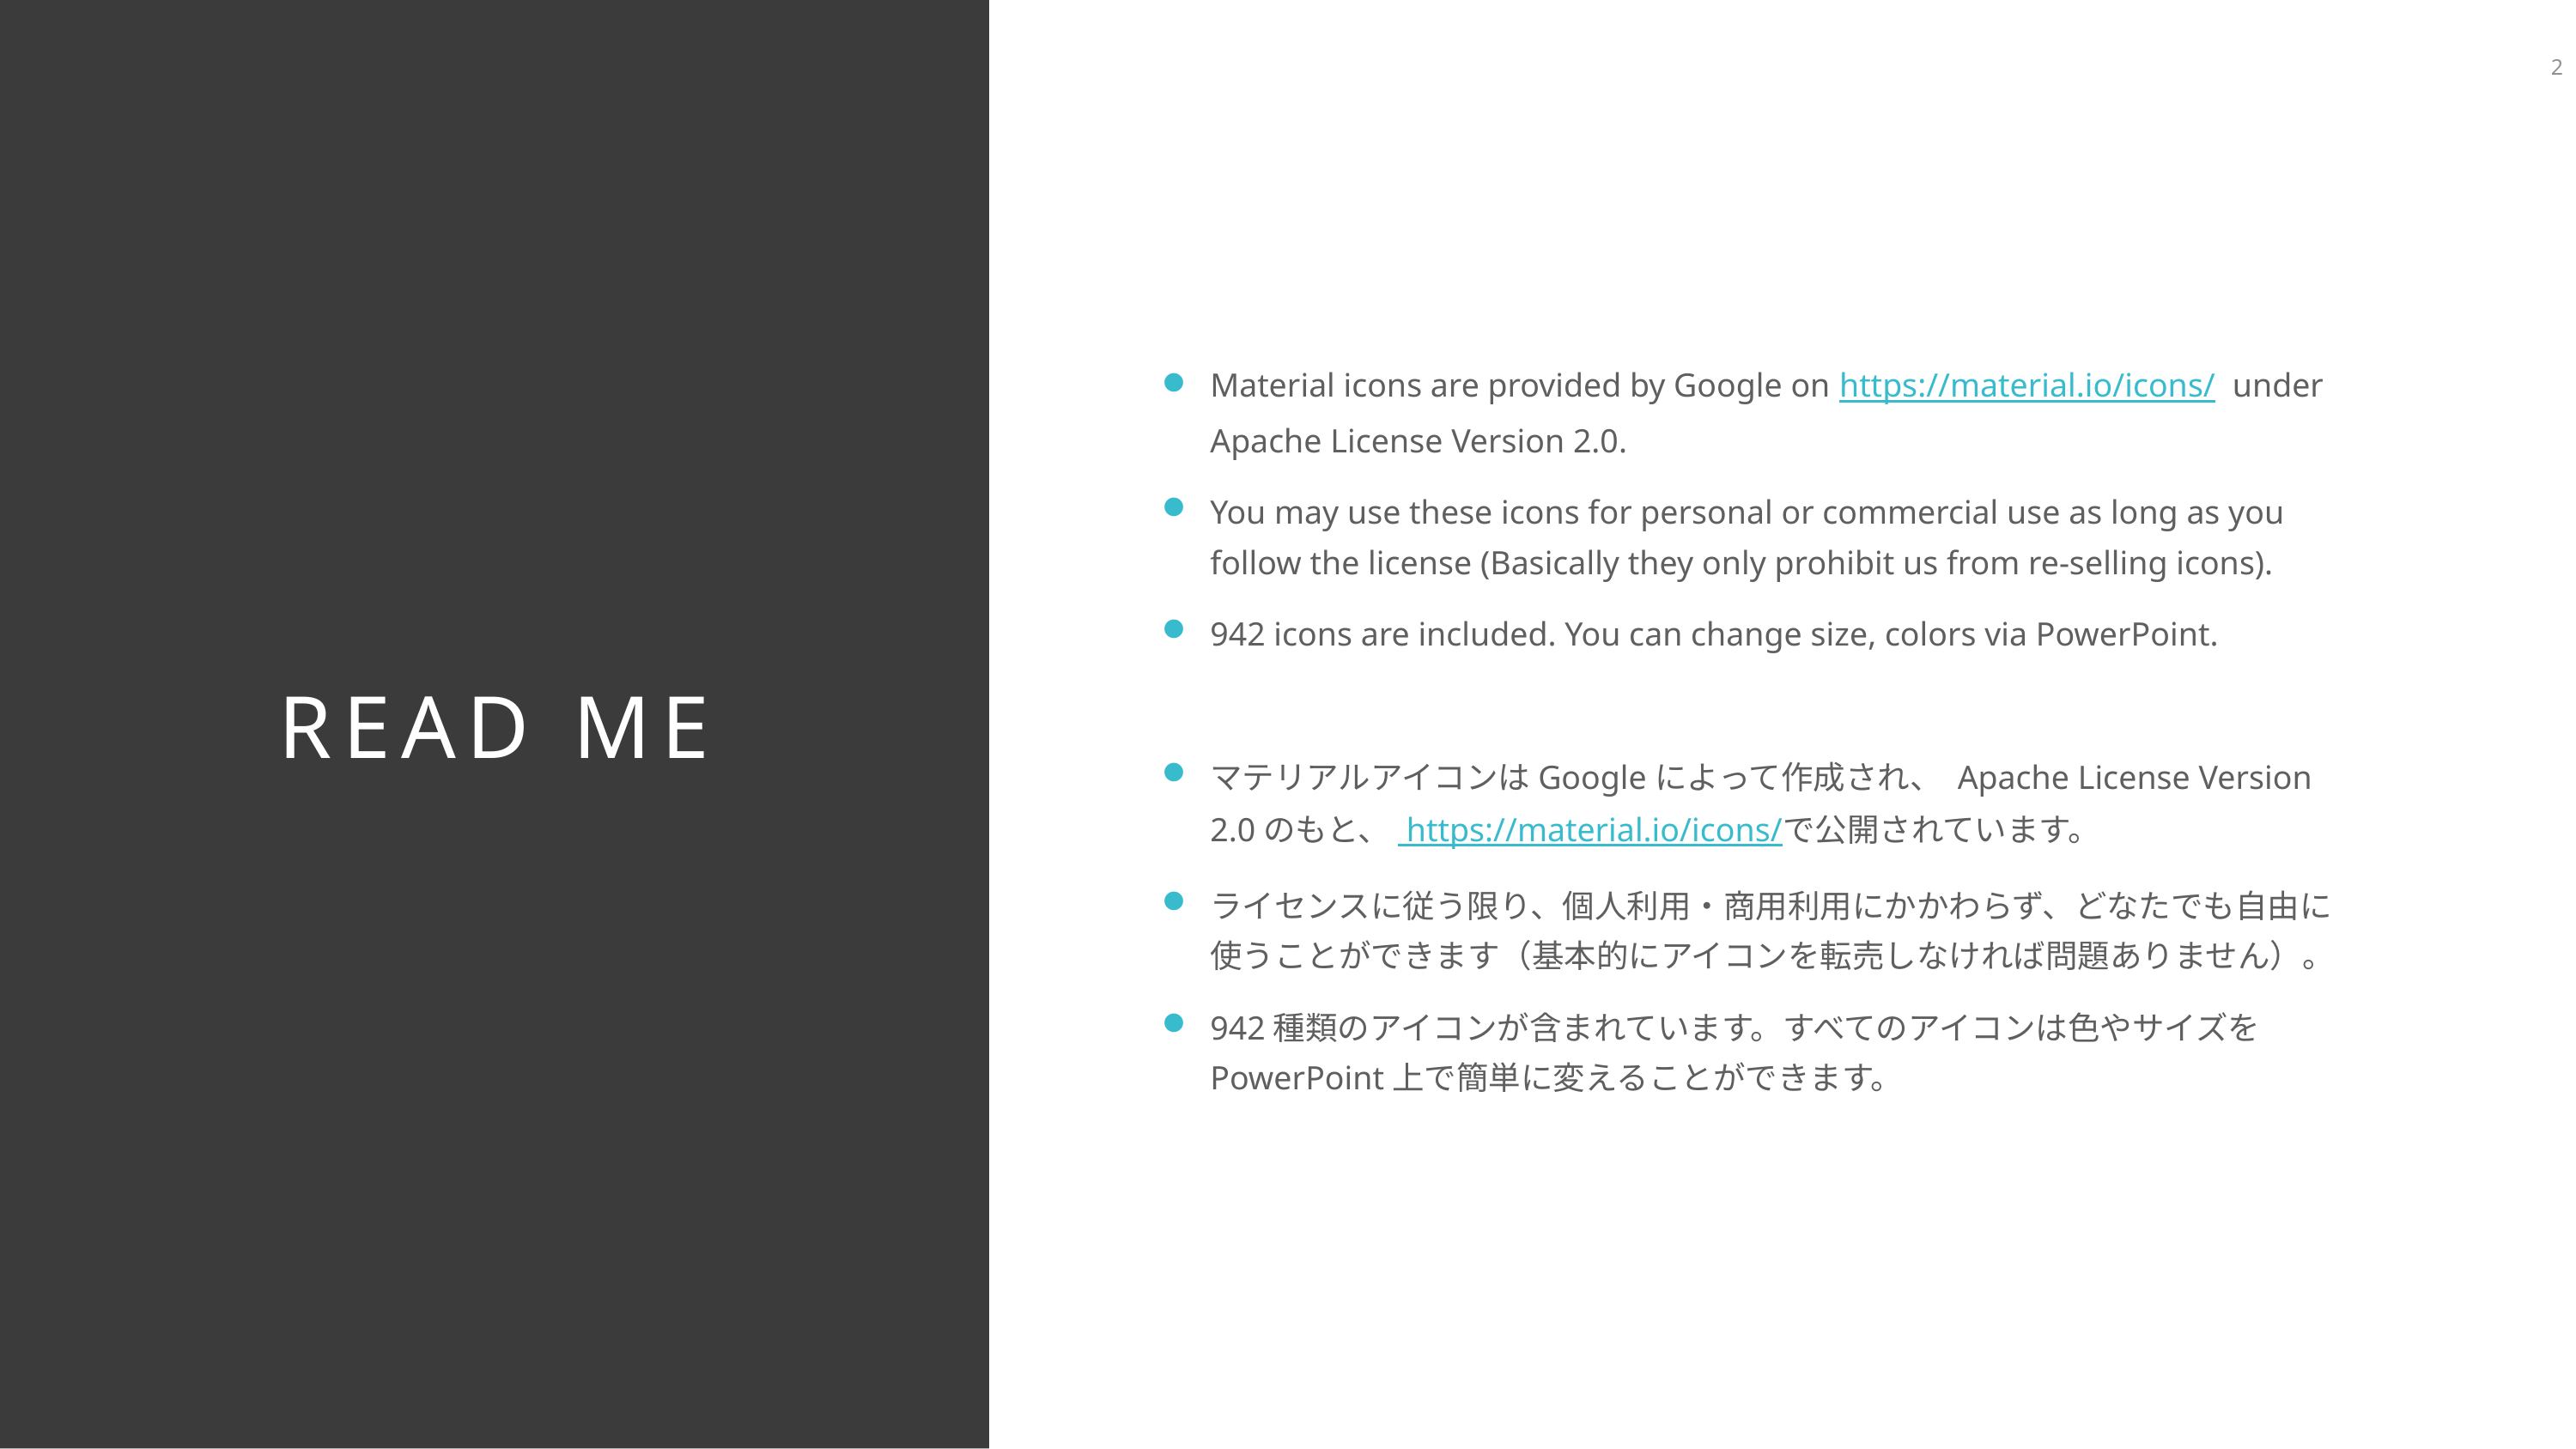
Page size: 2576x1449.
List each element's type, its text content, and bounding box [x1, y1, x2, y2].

list Material icons are provided by Google on https://material.io/icons/ under Apache License Version 2.0. You may use these icons for personal or commercial use as long as you follow the license (Basically they only prohibit us from re-selling icons). 942 icons are included. You can change size, colors via PowerPoint. マテリアルアイコンはGoogleによって作成され、 Apache License Version 2.0のもと、 https://material.io/icons/で公開されています。 ライセンスに従う限り、個人利用・商用利用にかかわらず、どなたでも自由に使うことができます（基本的にアイコンを転売しなければ問題ありません）。 942種類のアイコンが含まれています。すべてのアイコンは色やサイズをPowerPoint上で簡単に変えることができます。 [1136, 172, 2383, 1277]
slide_number 2 [2490, 35, 2576, 100]
title READ ME [87, 603, 902, 846]
